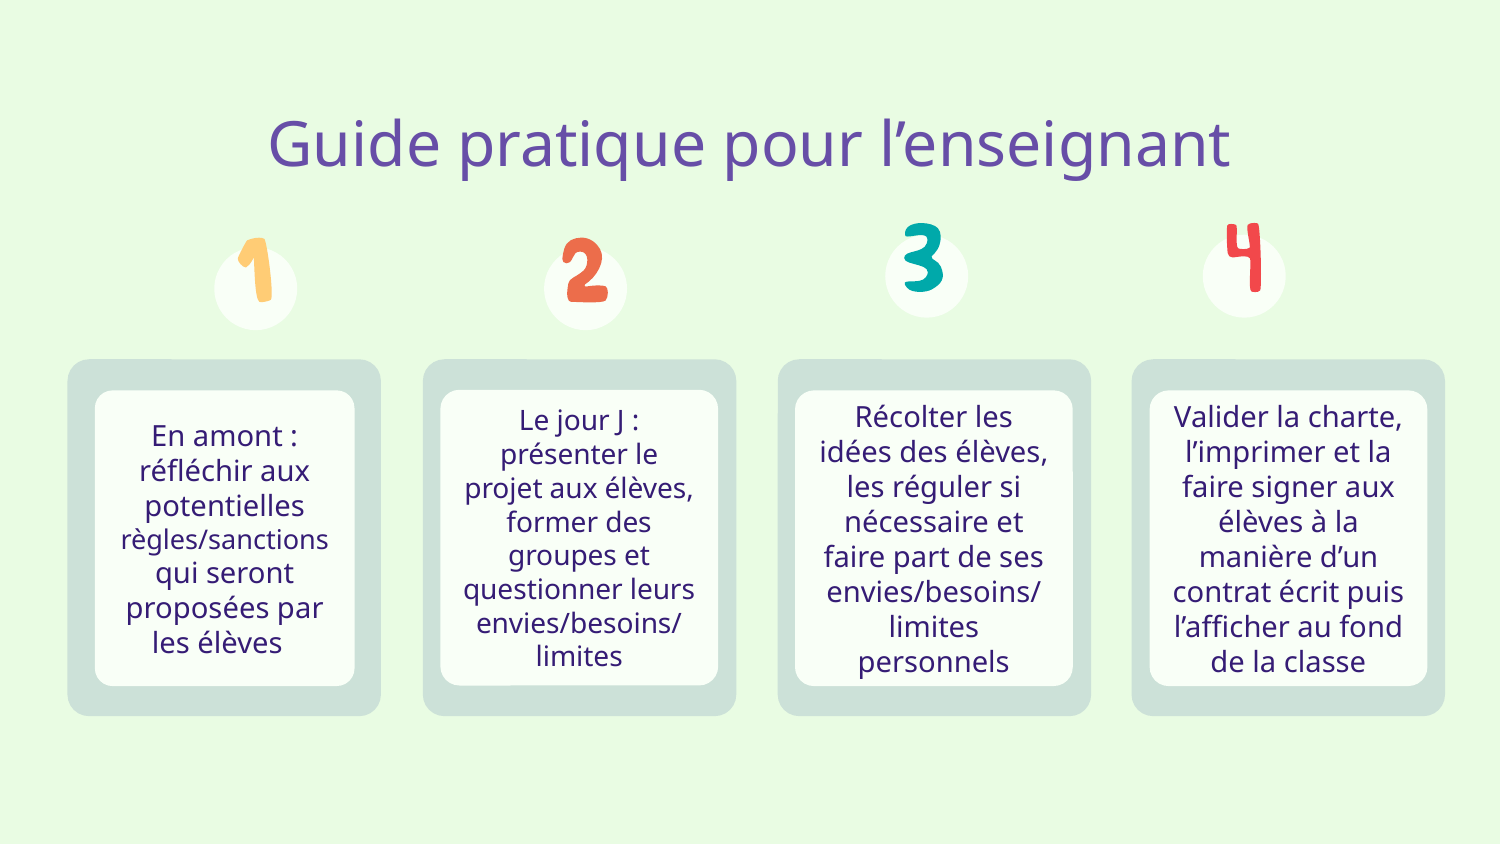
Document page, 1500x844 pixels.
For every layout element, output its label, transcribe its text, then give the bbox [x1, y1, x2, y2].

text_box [884, 222, 969, 318]
title Guide pratique pour l’enseignant [98, 88, 1402, 170]
text_box Valider la charte, l’imprimer et la faire signer aux élèves à la manière d’un contrat écrit puis l’afficher au fond de la classe [1149, 390, 1428, 687]
text_box En amont : réfléchir aux potentielles règles/sanctions qui seront proposées par les élèves [94, 390, 355, 687]
text_box Le jour J : présenter le projet aux élèves, former des groupes et questionner leurs envies/besoins/ limites [440, 389, 719, 686]
text_box [777, 359, 1092, 717]
text_box Récolter les idées des élèves, les réguler si nécessaire et faire part de ses envies/besoins/ limites personnels [795, 390, 1073, 687]
text_box [1131, 359, 1446, 717]
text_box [543, 237, 628, 331]
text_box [1202, 222, 1286, 318]
text_box [67, 359, 381, 717]
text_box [213, 237, 298, 331]
text_box < [422, 359, 737, 717]
